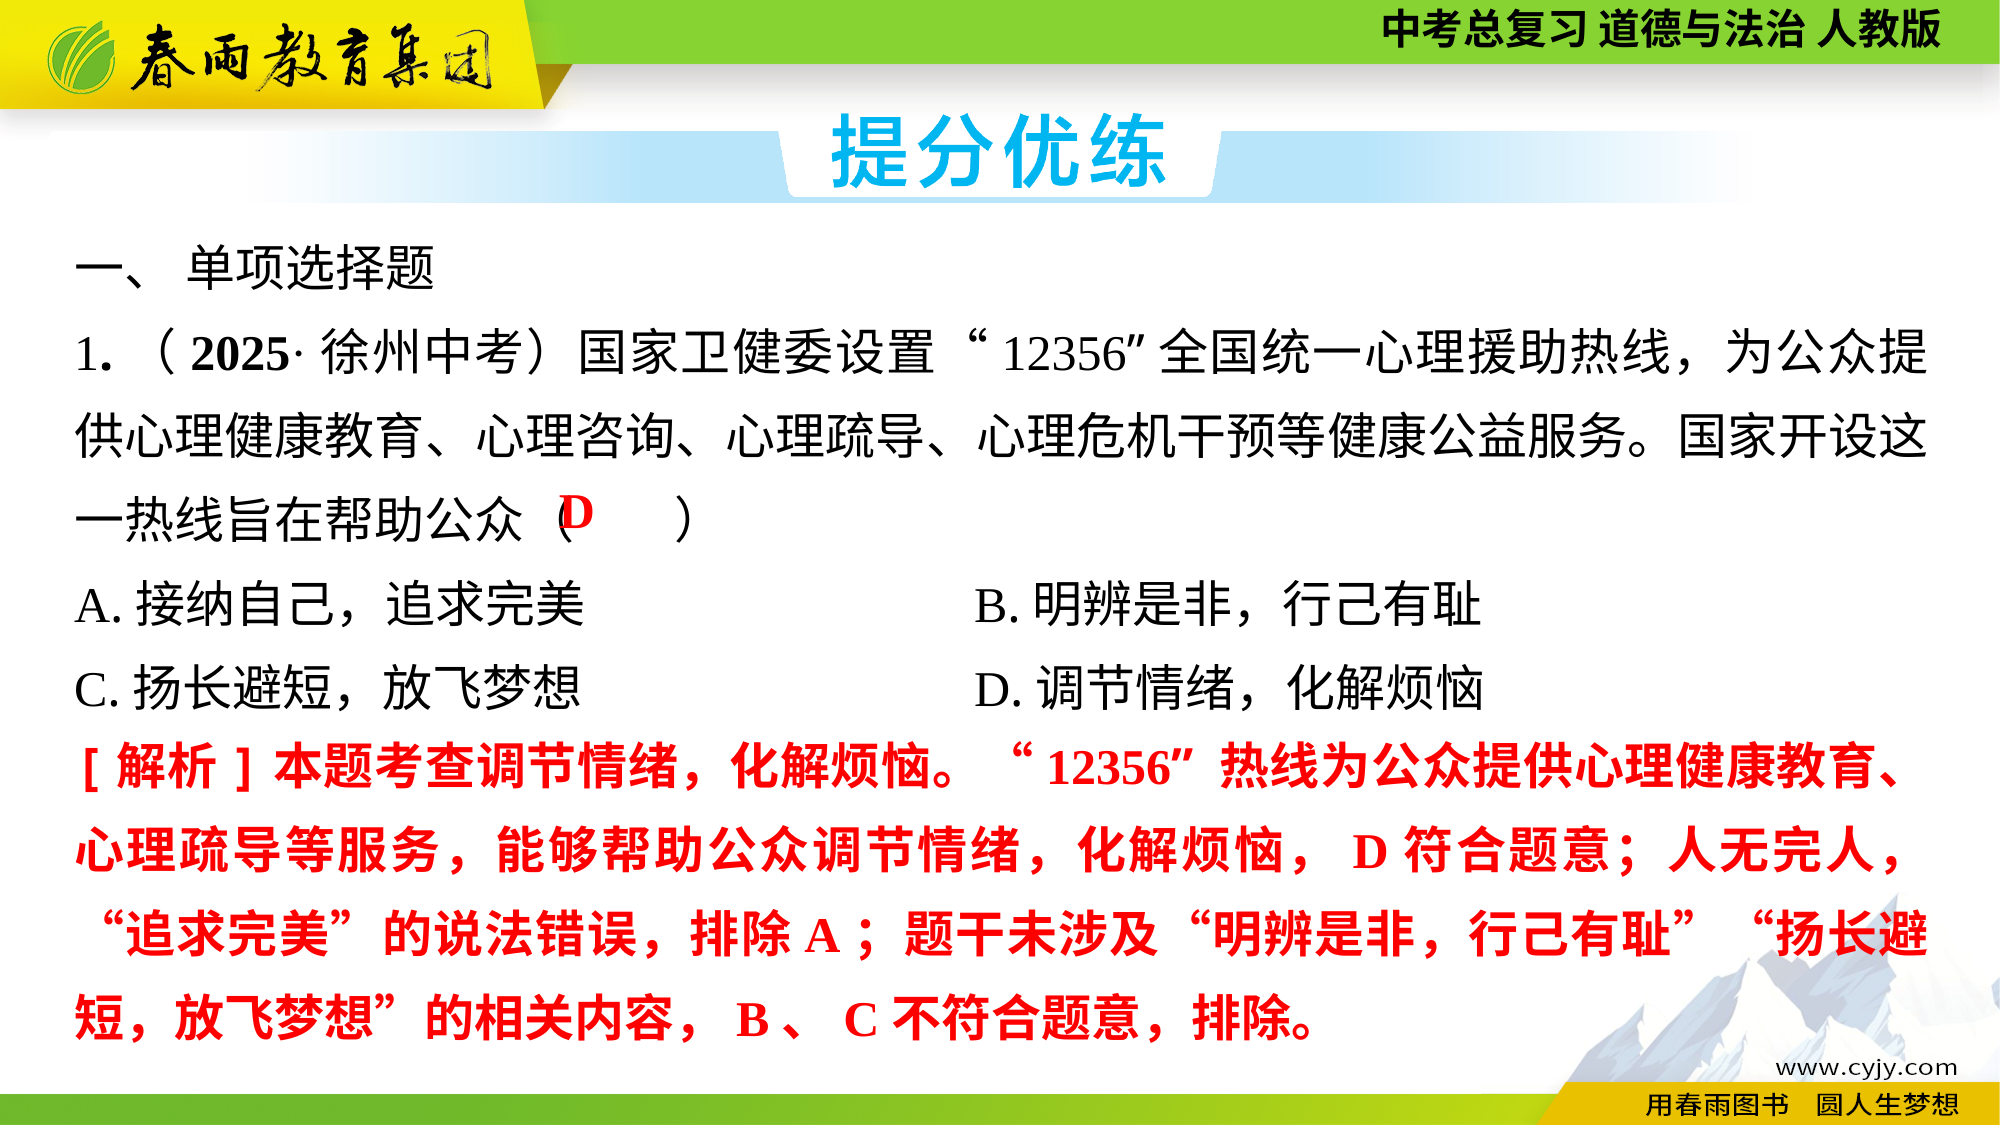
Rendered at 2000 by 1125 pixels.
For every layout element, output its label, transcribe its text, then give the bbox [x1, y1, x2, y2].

text_box [解析]本题考查调节情绪，化解烦恼。“12356” 热线为公众提供心理健康教育、心理疏导等服务，能够帮助公众调节情绪，化解烦恼，D符合题意；人无完人，“追求完美”的说法错误，排除A；题干未涉及“明辨是非，行己有耻”“扬长避短，放飞梦想”的相关内容，B、C不符合题意，排除。 [59, 703, 1944, 1055]
picture [0, 0, 2000, 1125]
list 一、 单项选择题 1.（2025·徐州中考）国家卫健委设置“12356”全国统一心理援助热线，为公众提供心理健康教育、心理咨询、心理疏导、心理危机干预等健康公益服务。国家开设这一热线旨在帮助公众（ ） A.接纳自己，追求完美 B.明辨是非，行己有耻 C.扬长避短，放飞梦想 D.调节情绪，化解烦恼 [59, 214, 1944, 703]
text_box D [543, 471, 610, 547]
